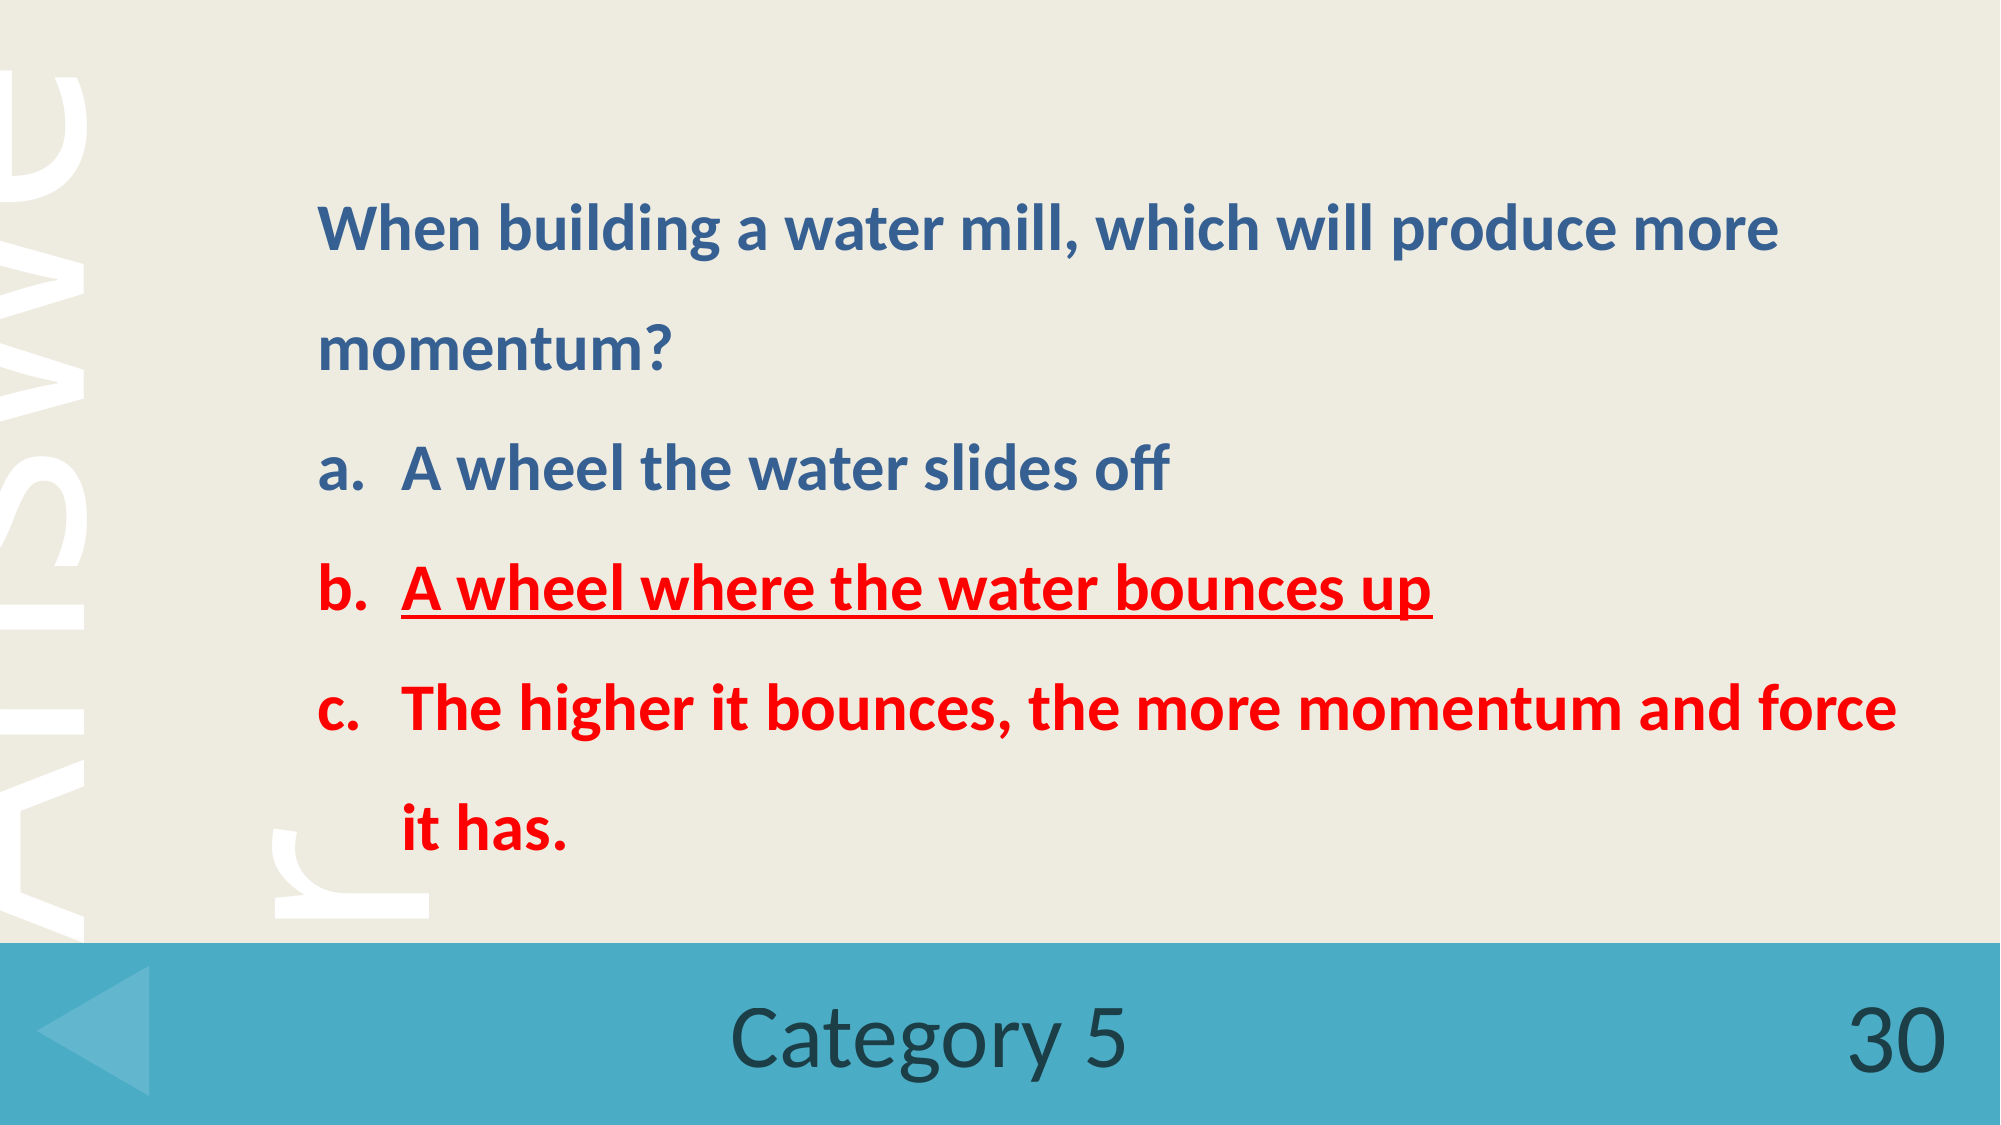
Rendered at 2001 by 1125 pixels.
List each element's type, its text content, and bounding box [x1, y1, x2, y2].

list When building a water mill, which will produce more momentum? A wheel the water slides off A wheel where the water bounces up The higher it bounces, the more momentum and force it has. [302, 99, 1943, 908]
title Category 5 [30, 937, 1831, 1125]
list 30 [1831, 967, 1963, 1097]
